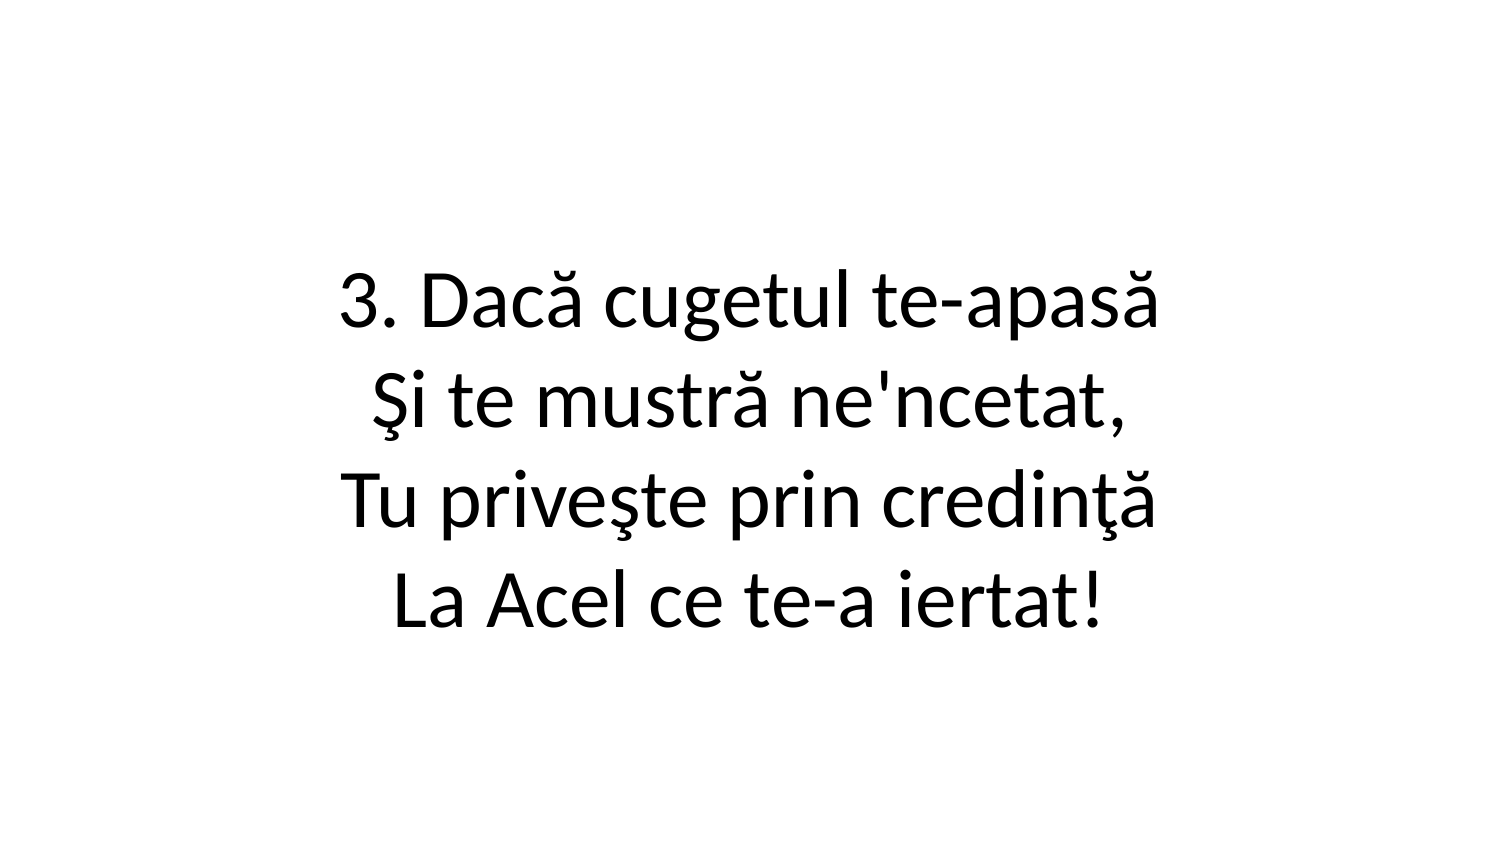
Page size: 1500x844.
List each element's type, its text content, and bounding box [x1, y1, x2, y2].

text_box 3. Dacă cugetul te-apasă Şi te mustră ne'ncetat, Tu priveşte prin credinţă La Acel ce te-a iertat! [322, 192, 1178, 652]
